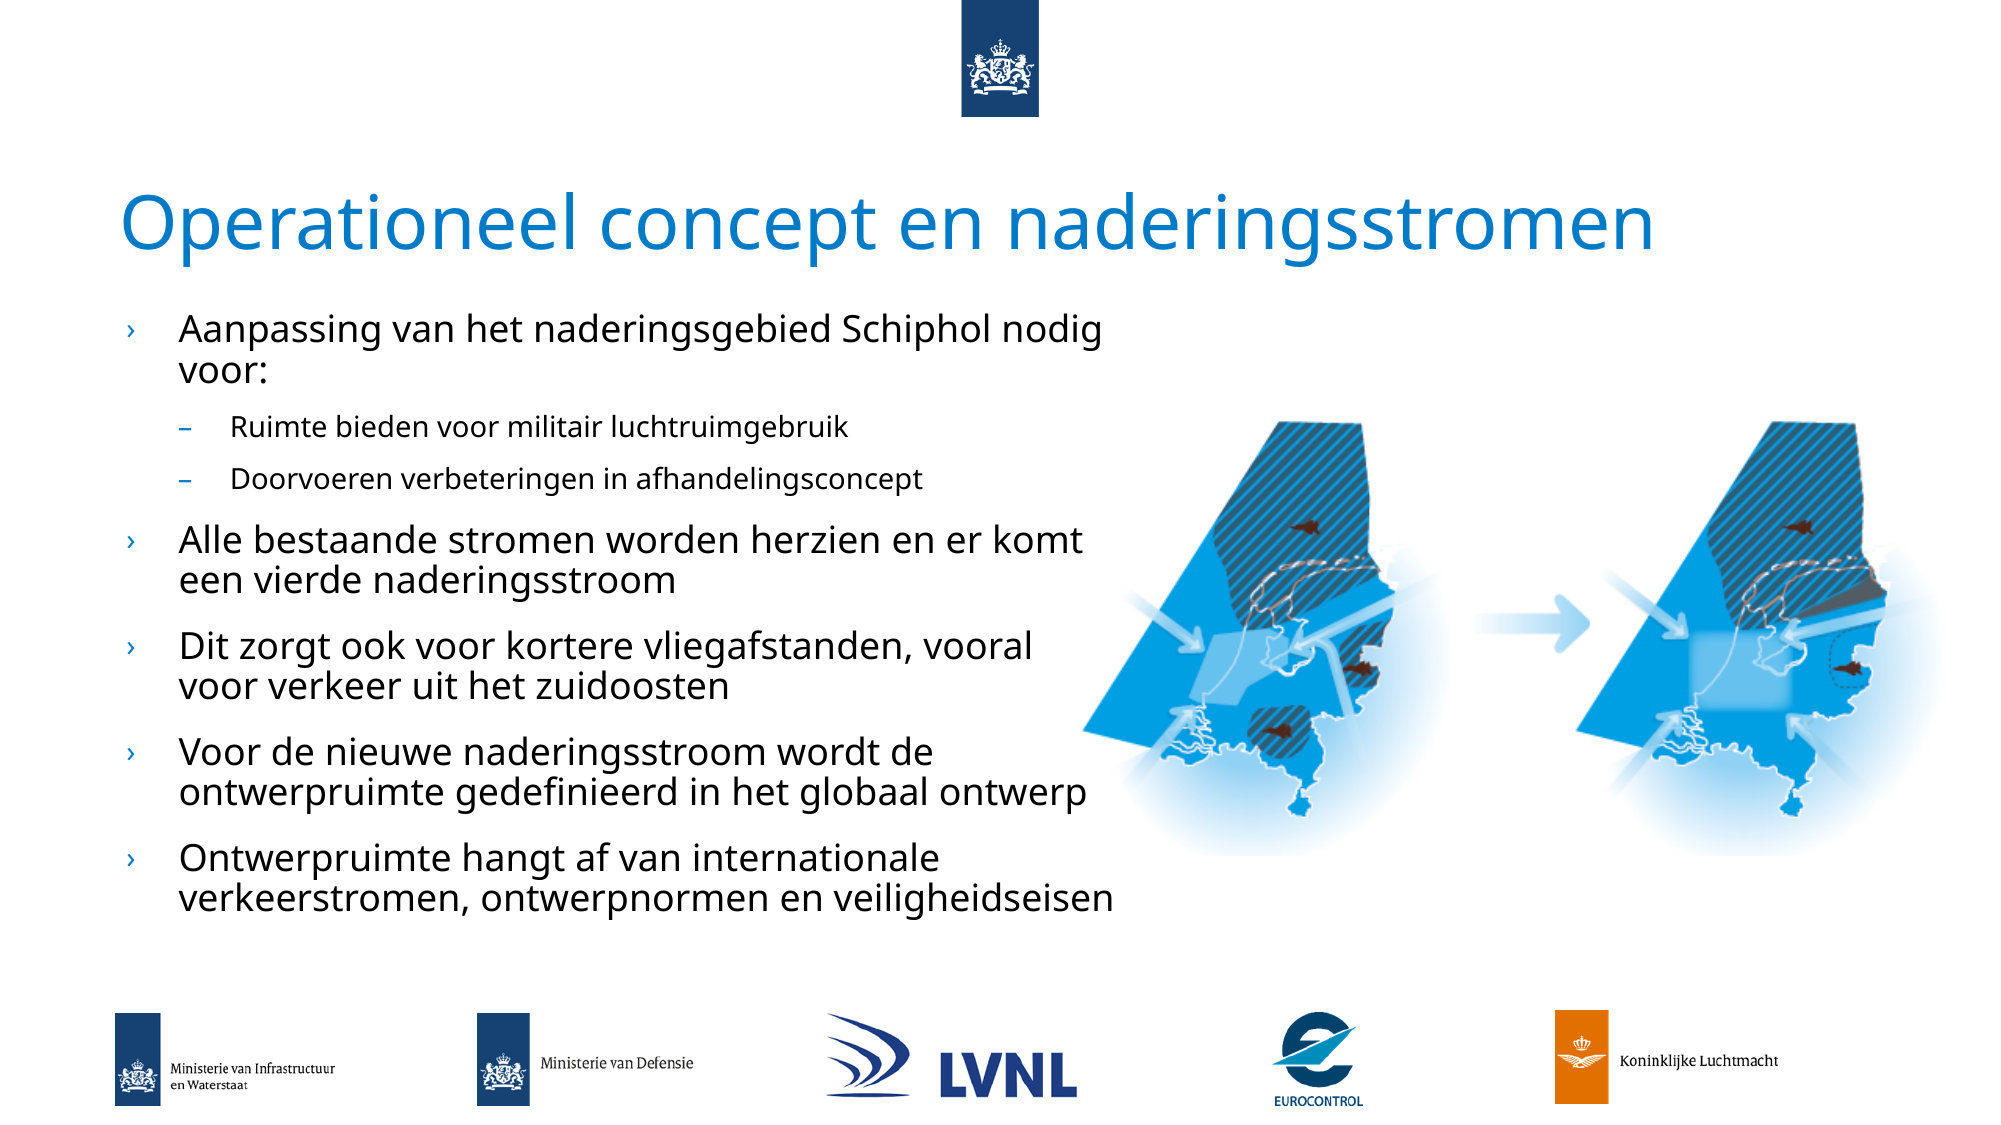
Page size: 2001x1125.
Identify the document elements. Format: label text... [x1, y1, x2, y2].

picture [1078, 384, 2000, 856]
list Aanpassing van het naderingsgebied Schiphol nodig voor: Ruimte bieden voor militair luchtruimgebruik Doorvoeren verbeteringen in afhandelingsconcept Alle bestaande stromen worden herzien en er komt een vierde naderingsstroom Dit zorgt ook voor kortere vliegafstanden, vooral voor verkeer uit het zuidoosten Voor de nieuwe naderingsstroom wordt de ontwerpruimte gedefinieerd in het globaal ontwerp Ontwerpruimte hangt af van internationale verkeerstromen, ontwerpnormen en veiligheidseisen [111, 303, 1139, 986]
picture [103, 1002, 1798, 1112]
picture [924, 0, 1075, 117]
text_box Operationeel concept en naderingsstromen [104, 117, 1897, 274]
